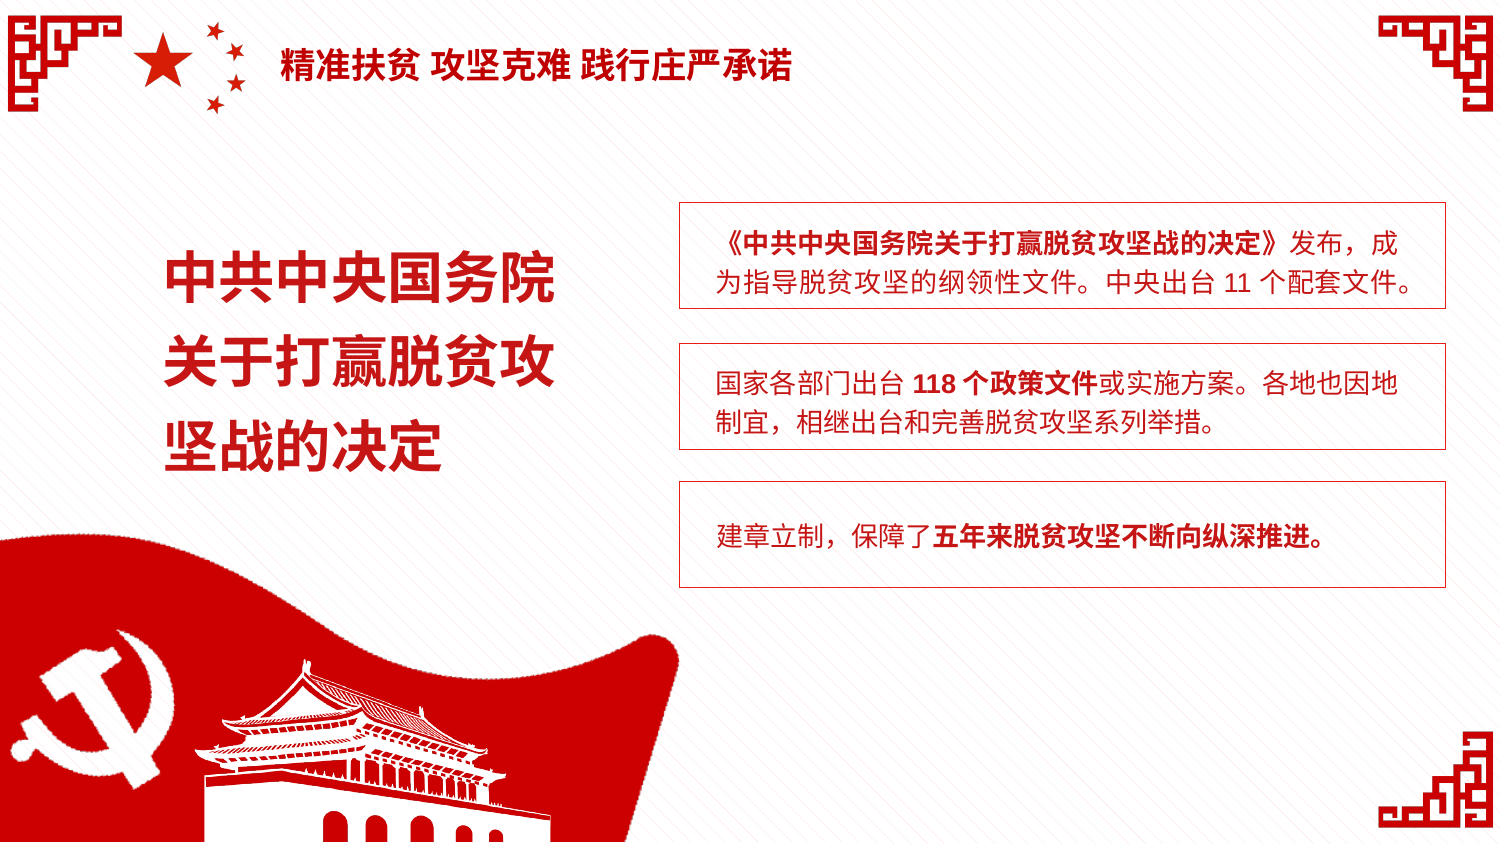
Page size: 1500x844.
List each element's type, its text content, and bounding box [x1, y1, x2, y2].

text_box 精准扶贫 攻坚克难 践行庄严承诺 [265, 35, 963, 94]
text_box 中共中央国务院 关于打赢脱贫攻坚战的决定 [147, 218, 585, 486]
picture [1370, 0, 1500, 130]
text_box [679, 201, 1446, 309]
picture [0, 482, 737, 842]
picture [0, 0, 254, 132]
text_box 《中共中央国务院关于打赢脱贫攻坚战的决定》发布，成为指导脱贫攻坚的纲领性文件。中央出台11个配套文件。 [700, 212, 1414, 305]
picture [1370, 713, 1500, 844]
text_box [679, 480, 1446, 588]
text_box [679, 343, 1446, 450]
